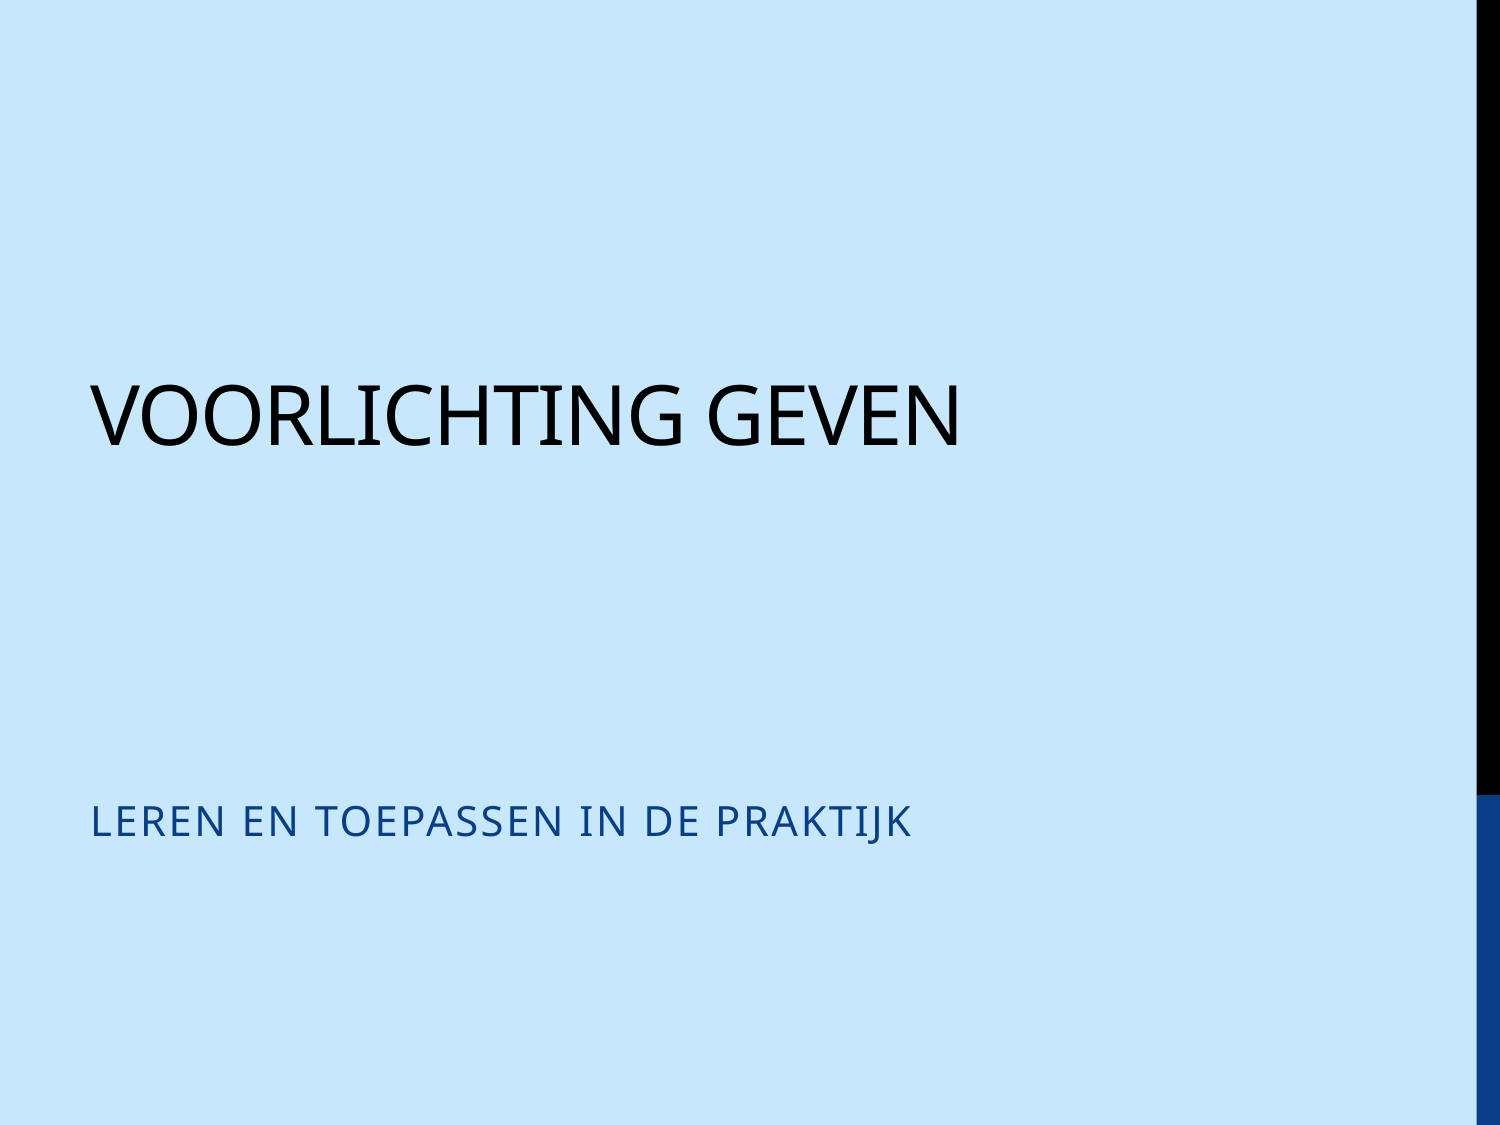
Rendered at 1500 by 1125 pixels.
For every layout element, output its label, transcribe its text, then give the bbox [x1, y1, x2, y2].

title Voorlichting geven [75, 37, 1350, 788]
subtitle Leren en toepassen in de praktijk [75, 787, 1200, 938]
